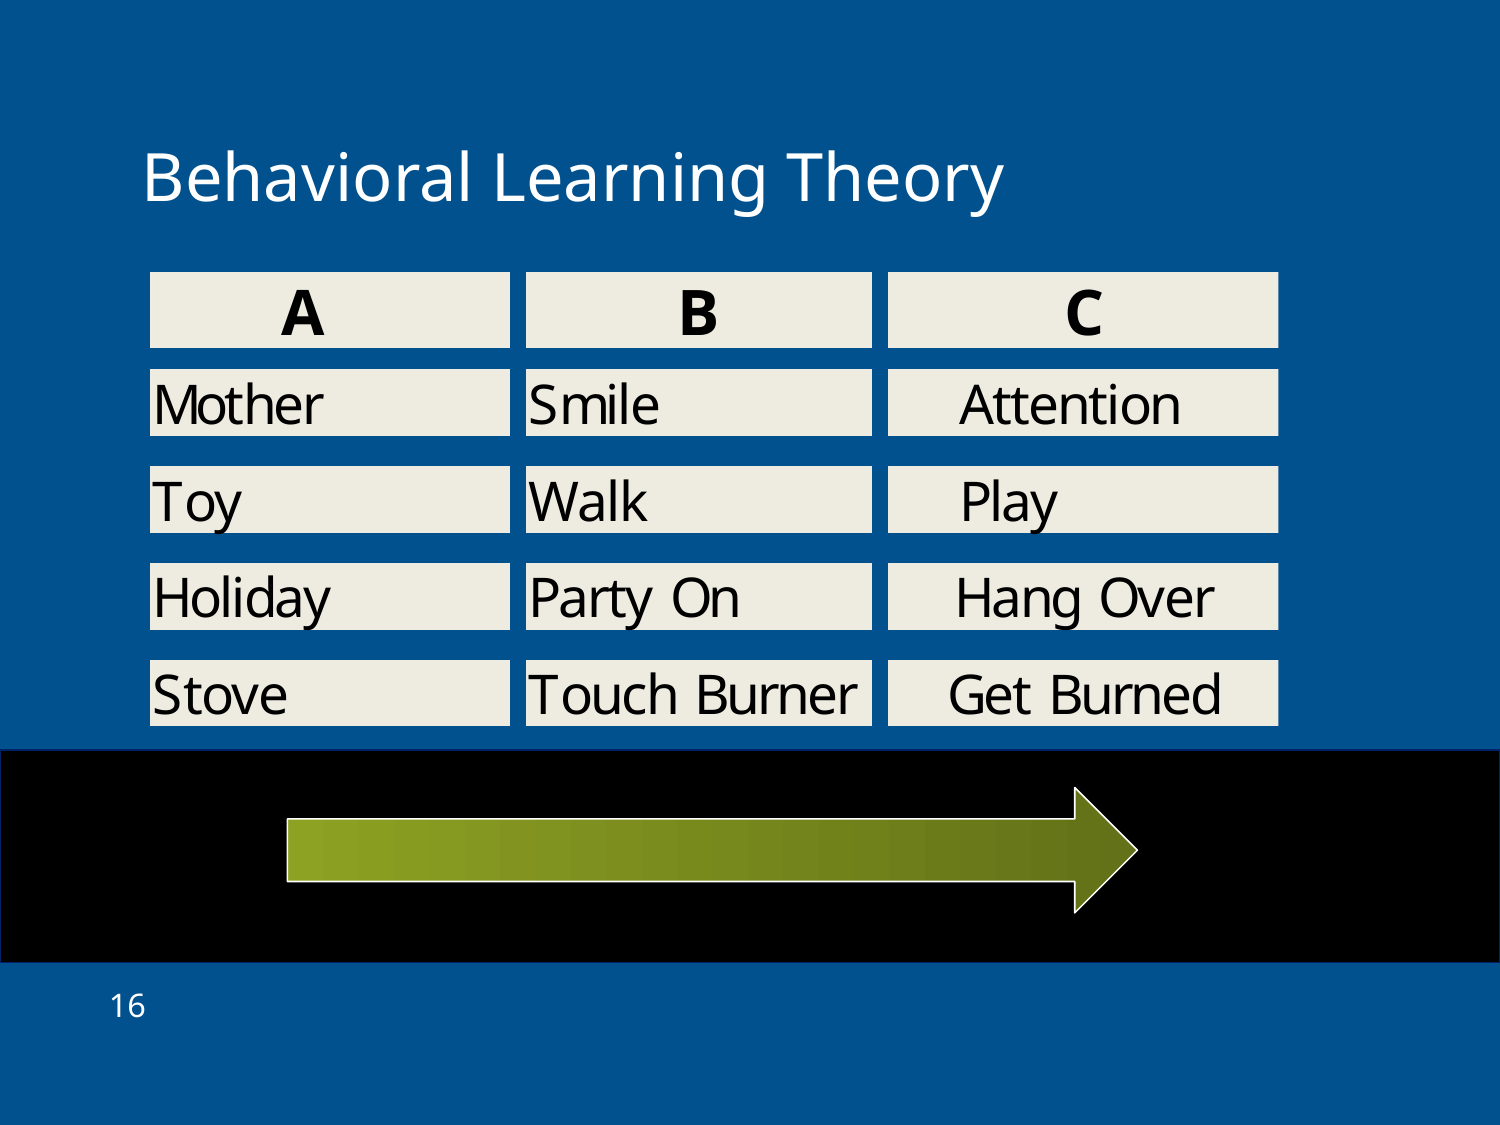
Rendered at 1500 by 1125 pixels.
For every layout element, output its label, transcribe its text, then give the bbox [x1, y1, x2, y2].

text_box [125, 271, 1279, 986]
text_box [1283, 749, 1500, 963]
text_box [0, 749, 120, 963]
title Behavioral Learning Theory [75, 62, 1425, 288]
slide_number 16 [93, 976, 194, 1037]
